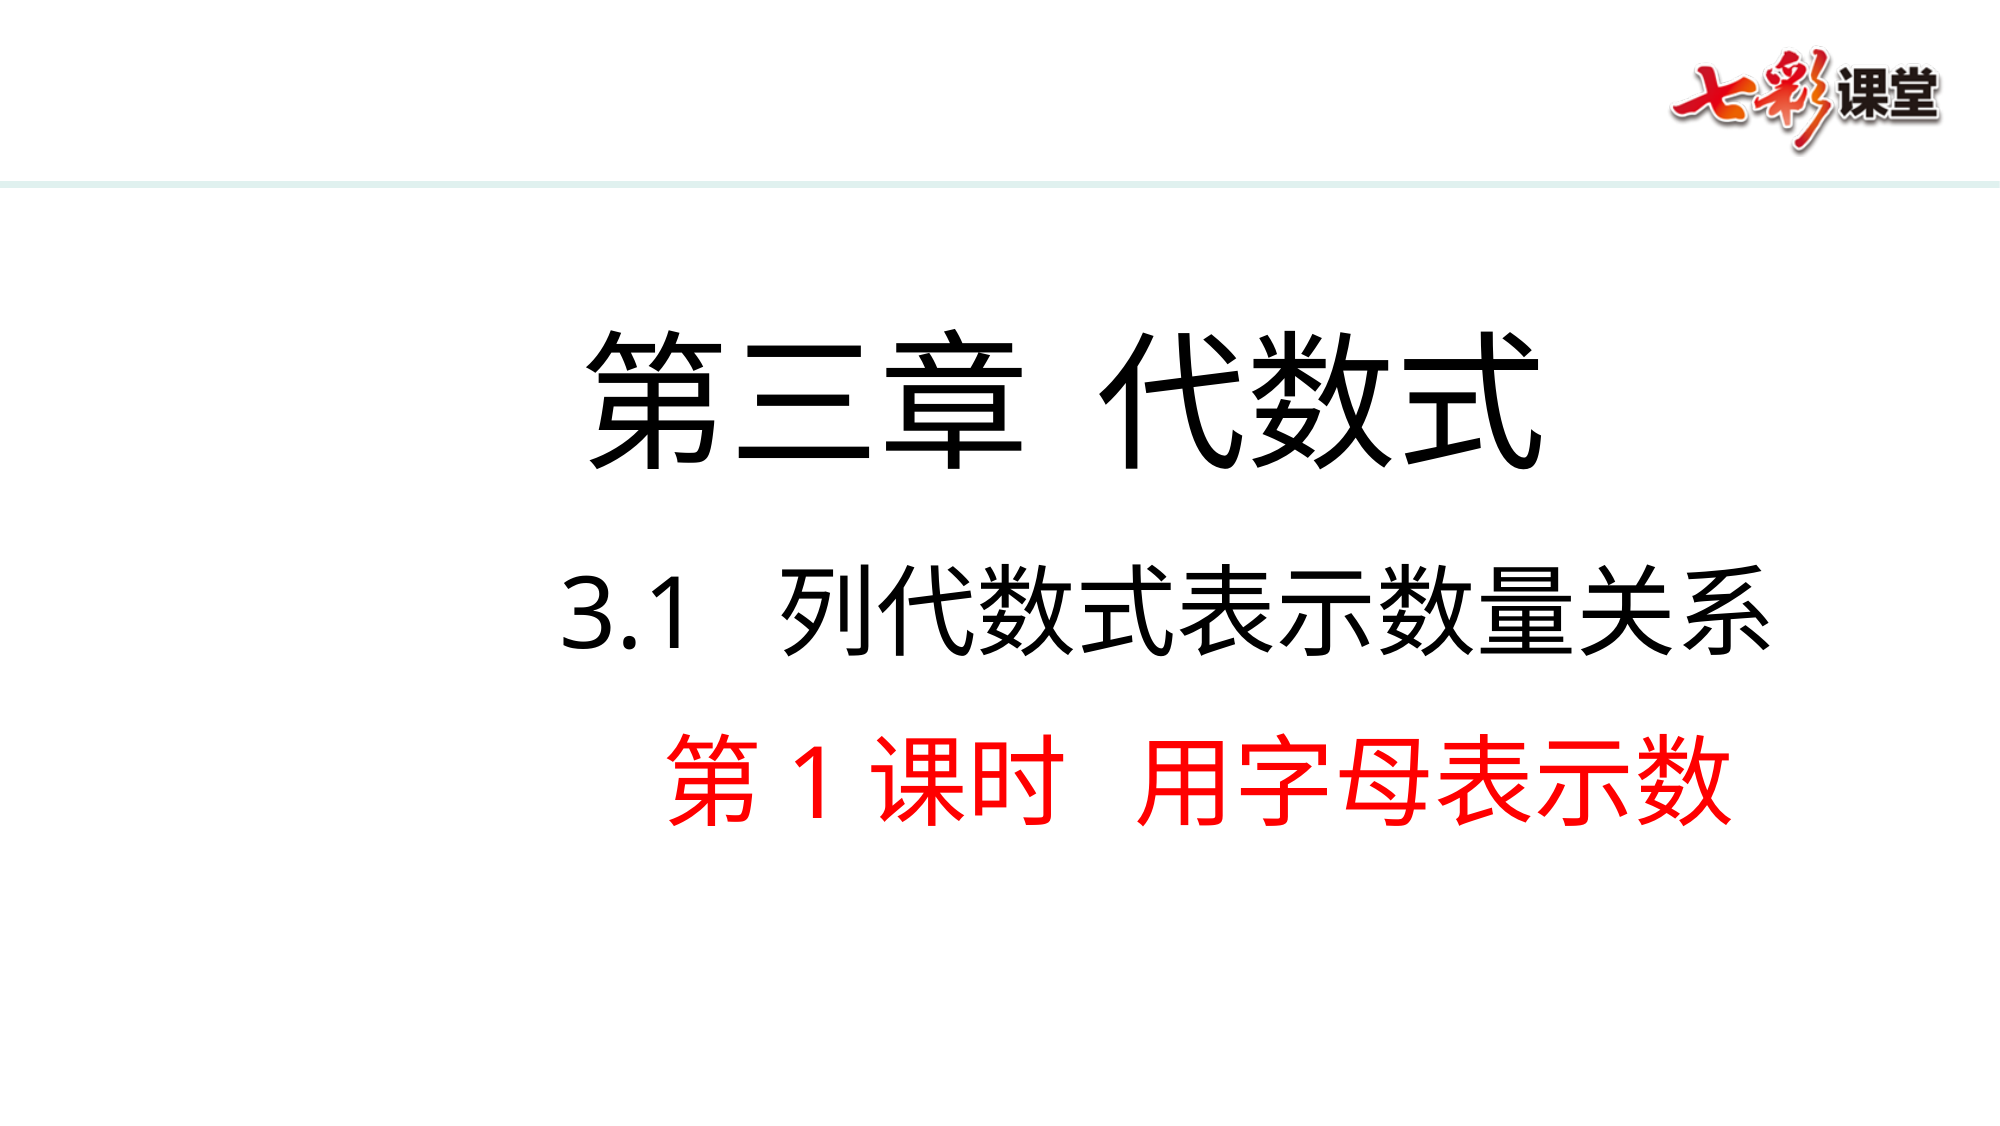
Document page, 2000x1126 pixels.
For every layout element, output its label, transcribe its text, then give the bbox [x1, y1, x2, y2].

text_box 第三章 代数式 [411, 297, 1716, 498]
picture [1666, 42, 1948, 157]
text_box 3.1 列代数式表示数量关系 第1课时 用字母表示数 [385, 538, 1898, 849]
